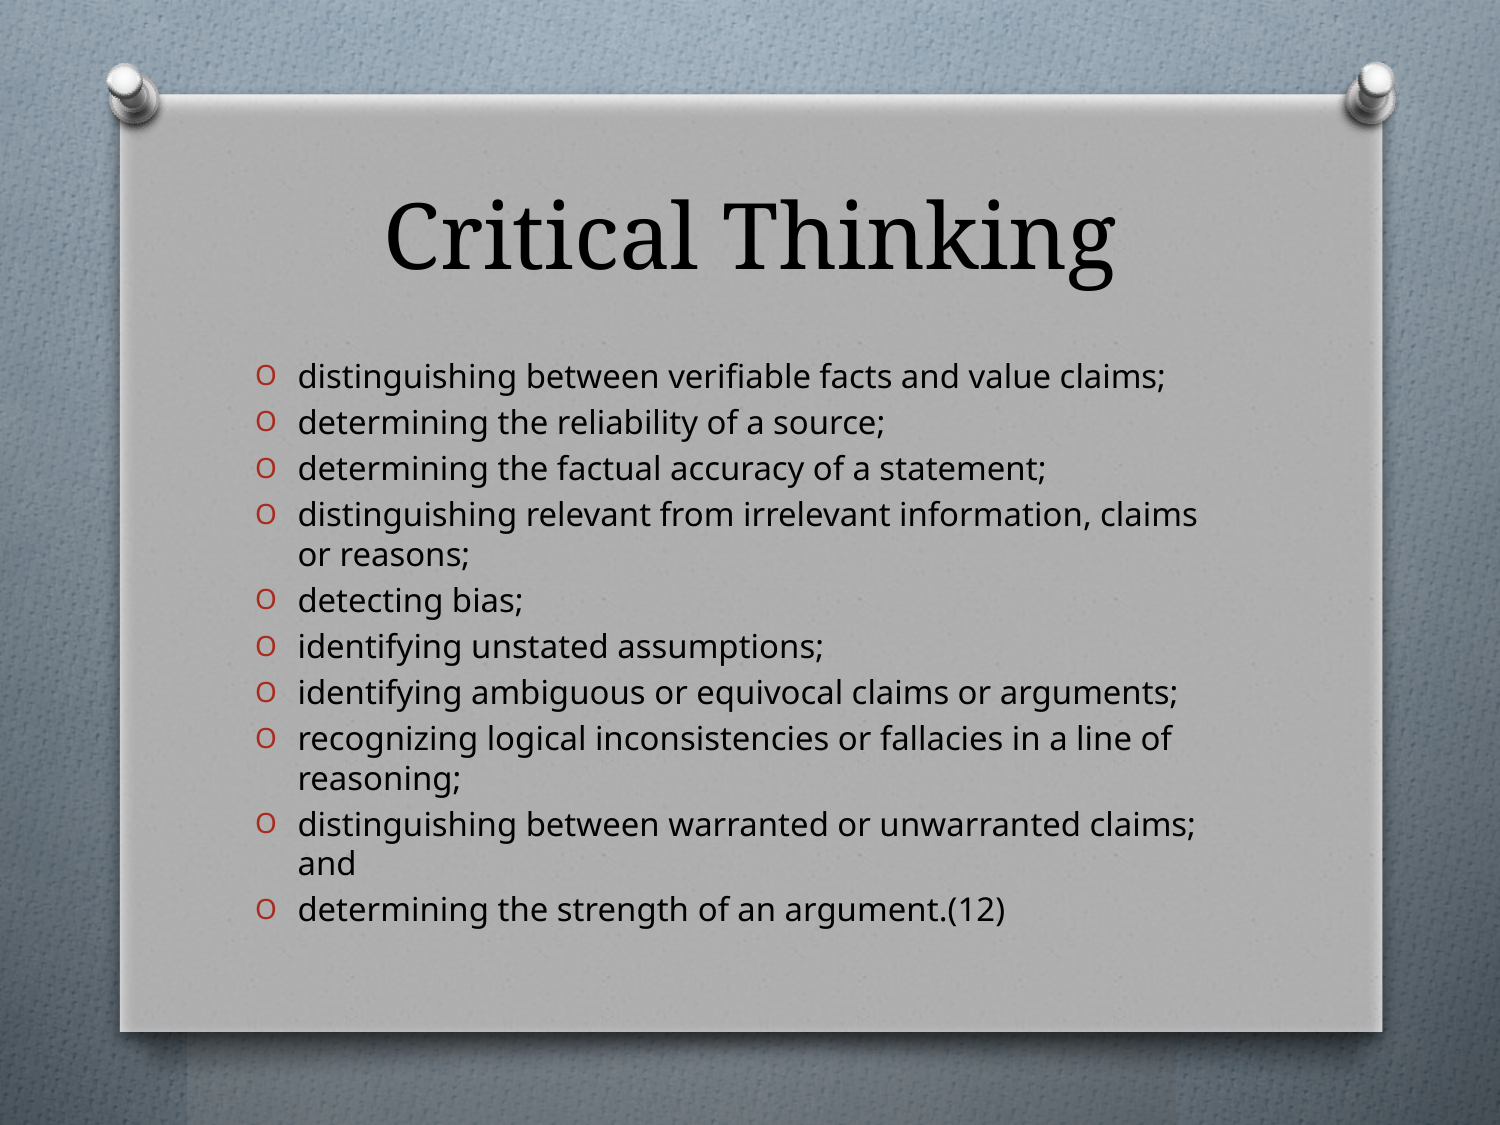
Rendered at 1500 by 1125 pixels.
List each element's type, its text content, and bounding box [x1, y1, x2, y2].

title Critical Thinking [179, 134, 1323, 332]
picture [75, 29, 198, 153]
picture [1317, 35, 1439, 156]
list distinguishing between verifiable facts and value claims; determining the reliability of a source; determining the factual accuracy of a statement; distinguishing relevant from irrelevant information, claims or reasons; detecting bias; identifying unstated assumptions; identifying ambiguous or equivocal claims or arguments; recognizing logical inconsistencies or fallacies in a line of reasoning; distinguishing between warranted or unwarranted claims; and determining the strength of an argument.(12) [240, 347, 1257, 939]
